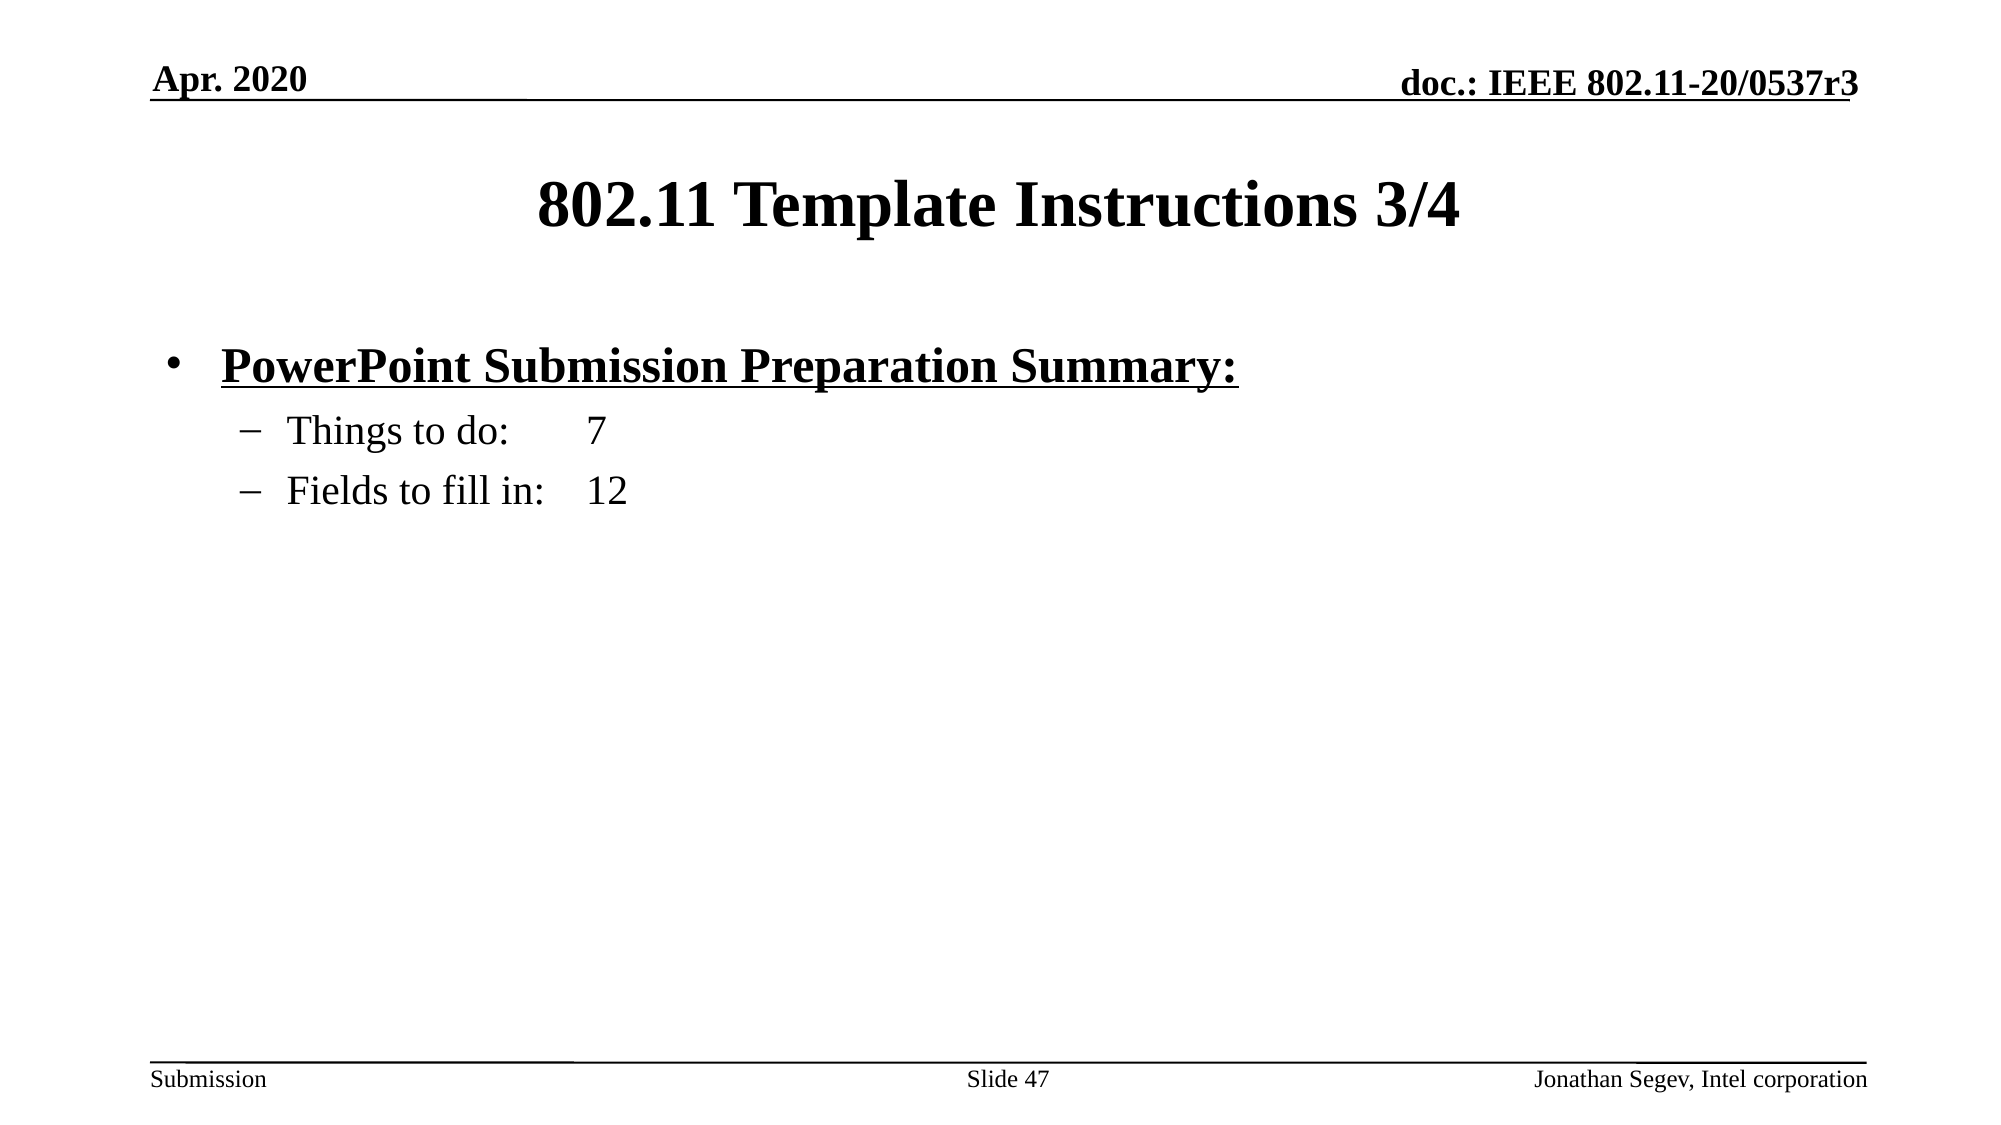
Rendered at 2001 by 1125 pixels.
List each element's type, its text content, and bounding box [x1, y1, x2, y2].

list PowerPoint Submission Preparation Summary: Things to do: 7 Fields to fill in: 12 [149, 324, 1850, 1000]
footer Jonathan Segev, Intel corporation [1171, 1061, 1869, 1093]
slide_number Slide 47 [950, 1061, 1067, 1123]
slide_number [152, 54, 563, 100]
title 802.11 Template Instructions 3/4 [149, 112, 1850, 288]
